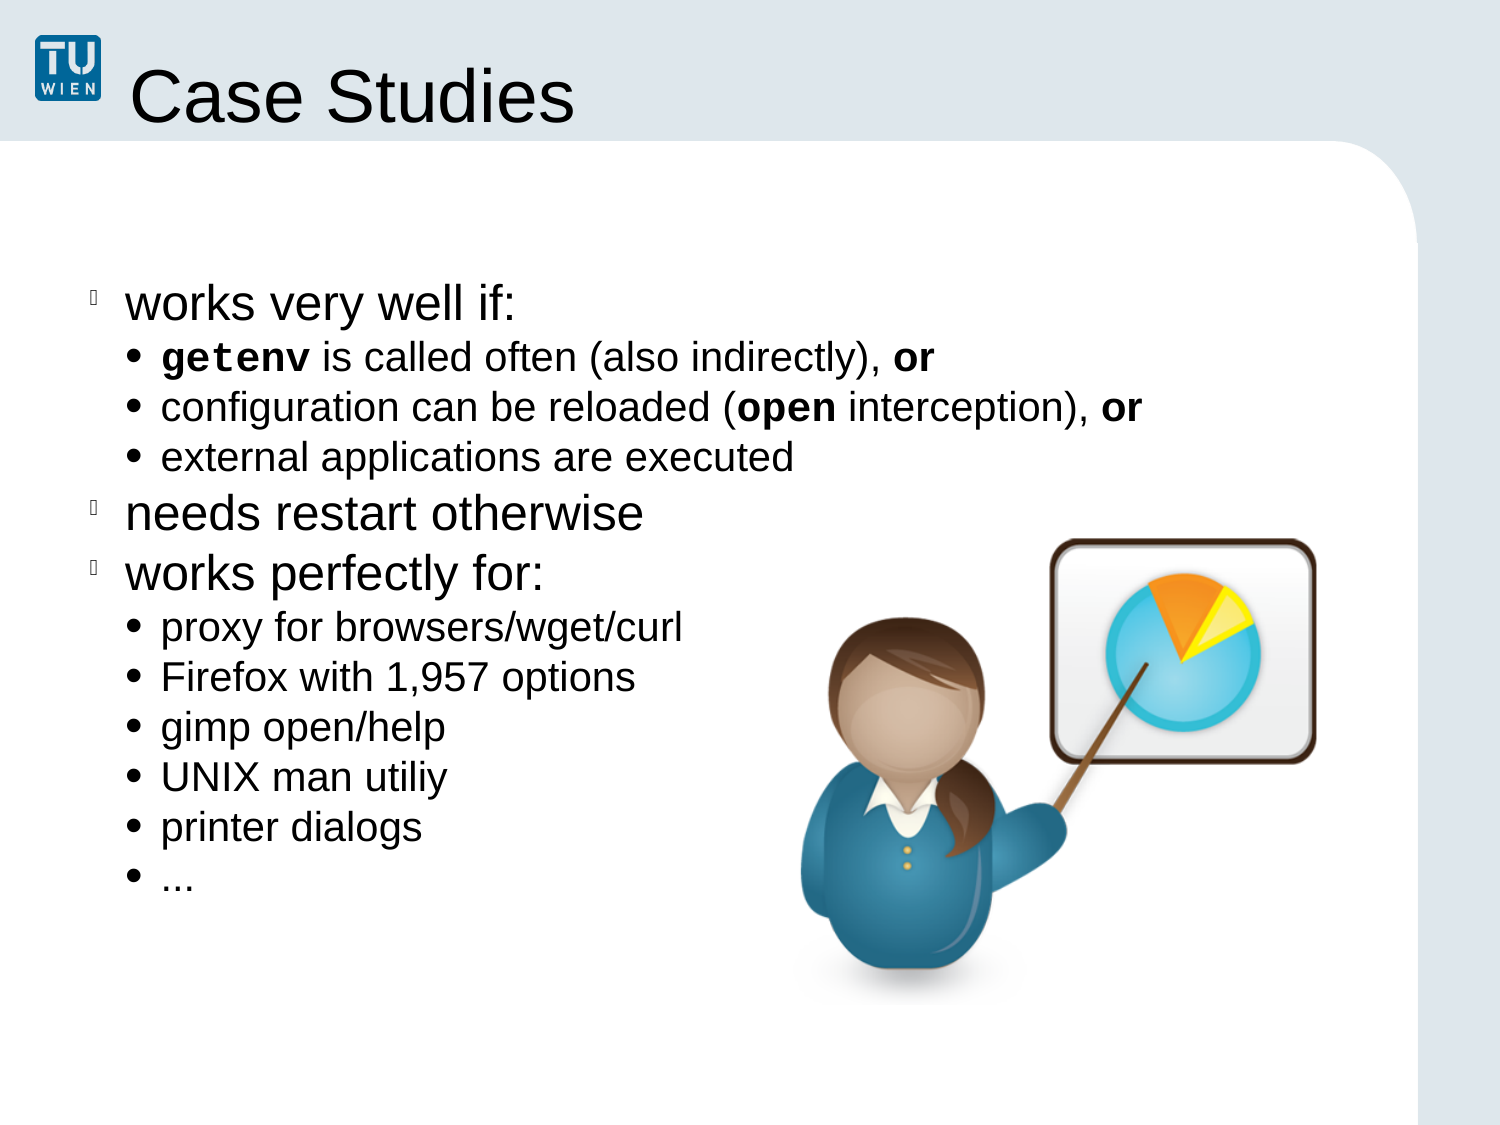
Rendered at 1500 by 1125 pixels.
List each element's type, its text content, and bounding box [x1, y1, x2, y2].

picture [90, 83, 94, 94]
picture [0, 140, 1419, 1125]
picture [42, 83, 46, 94]
picture [83, 42, 94, 74]
picture [72, 83, 78, 94]
picture [47, 85, 53, 94]
picture [41, 42, 64, 48]
picture [69, 42, 80, 74]
text_box works very well if: getenv is called often (also indirectly), or configuration can be reloaded (open interception), or external applications are executed needs restart otherwise works perfectly for: proxy for browsers/wget/curl Firefox with 1,957 options gimp open/help UNIX man utiliy printer dialogs ... [74, 262, 1425, 1005]
text_box Case Studies [129, 44, 1347, 140]
picture [50, 51, 56, 74]
